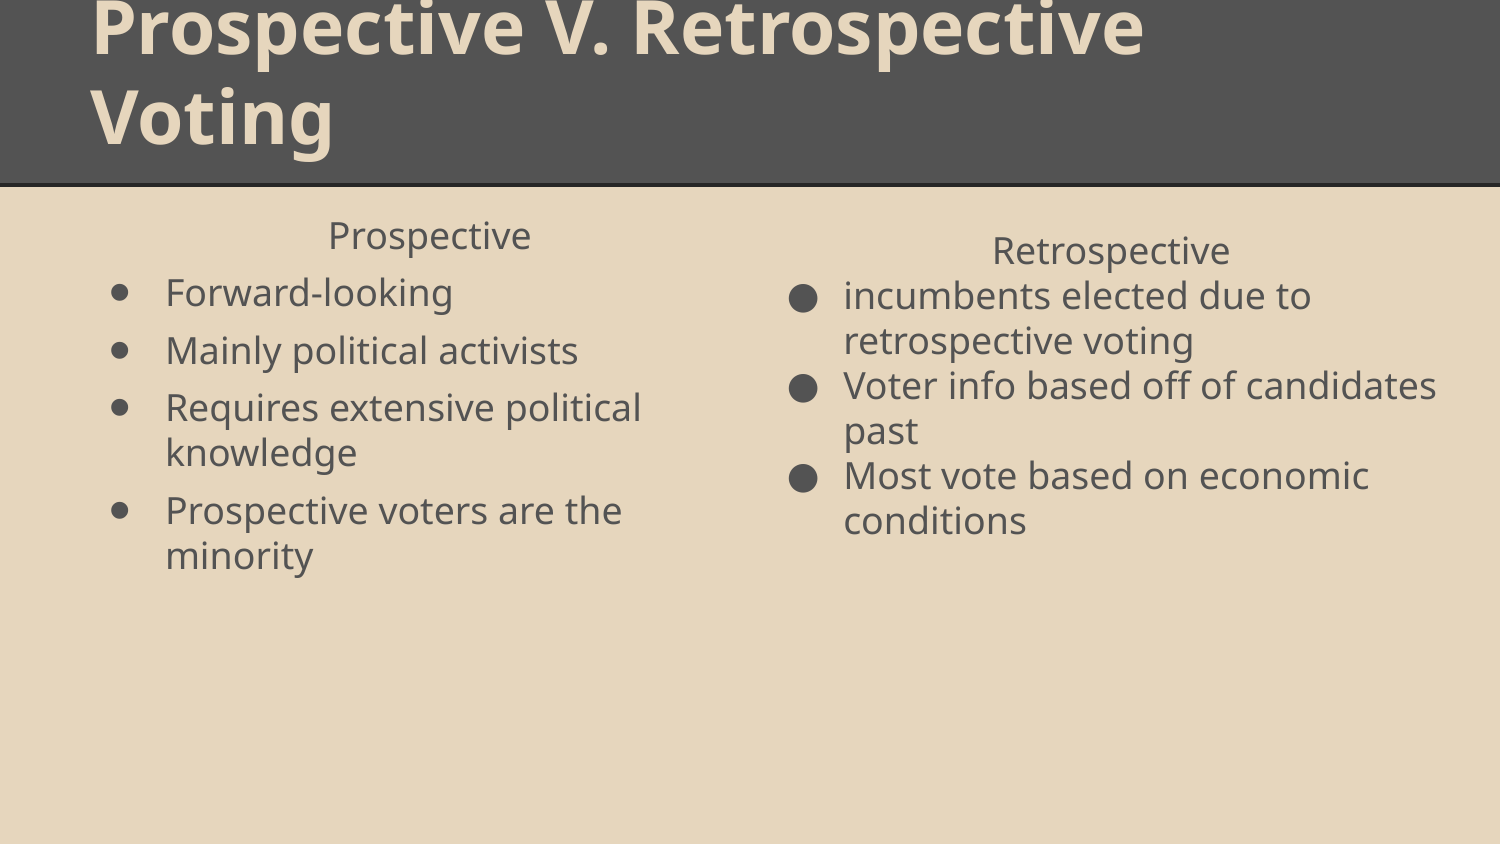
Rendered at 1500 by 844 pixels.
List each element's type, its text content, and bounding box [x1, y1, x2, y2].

title Prospective V. Retrospective Voting [75, 33, 1425, 175]
text_box Retrospective incumbents elected due to retrospective voting Voter info based off of candidates past Most vote based on economic conditions [753, 211, 1470, 820]
list Prospective Forward-looking Mainly political activists Requires extensive political knowledge Prospective voters are the minority [75, 196, 754, 805]
